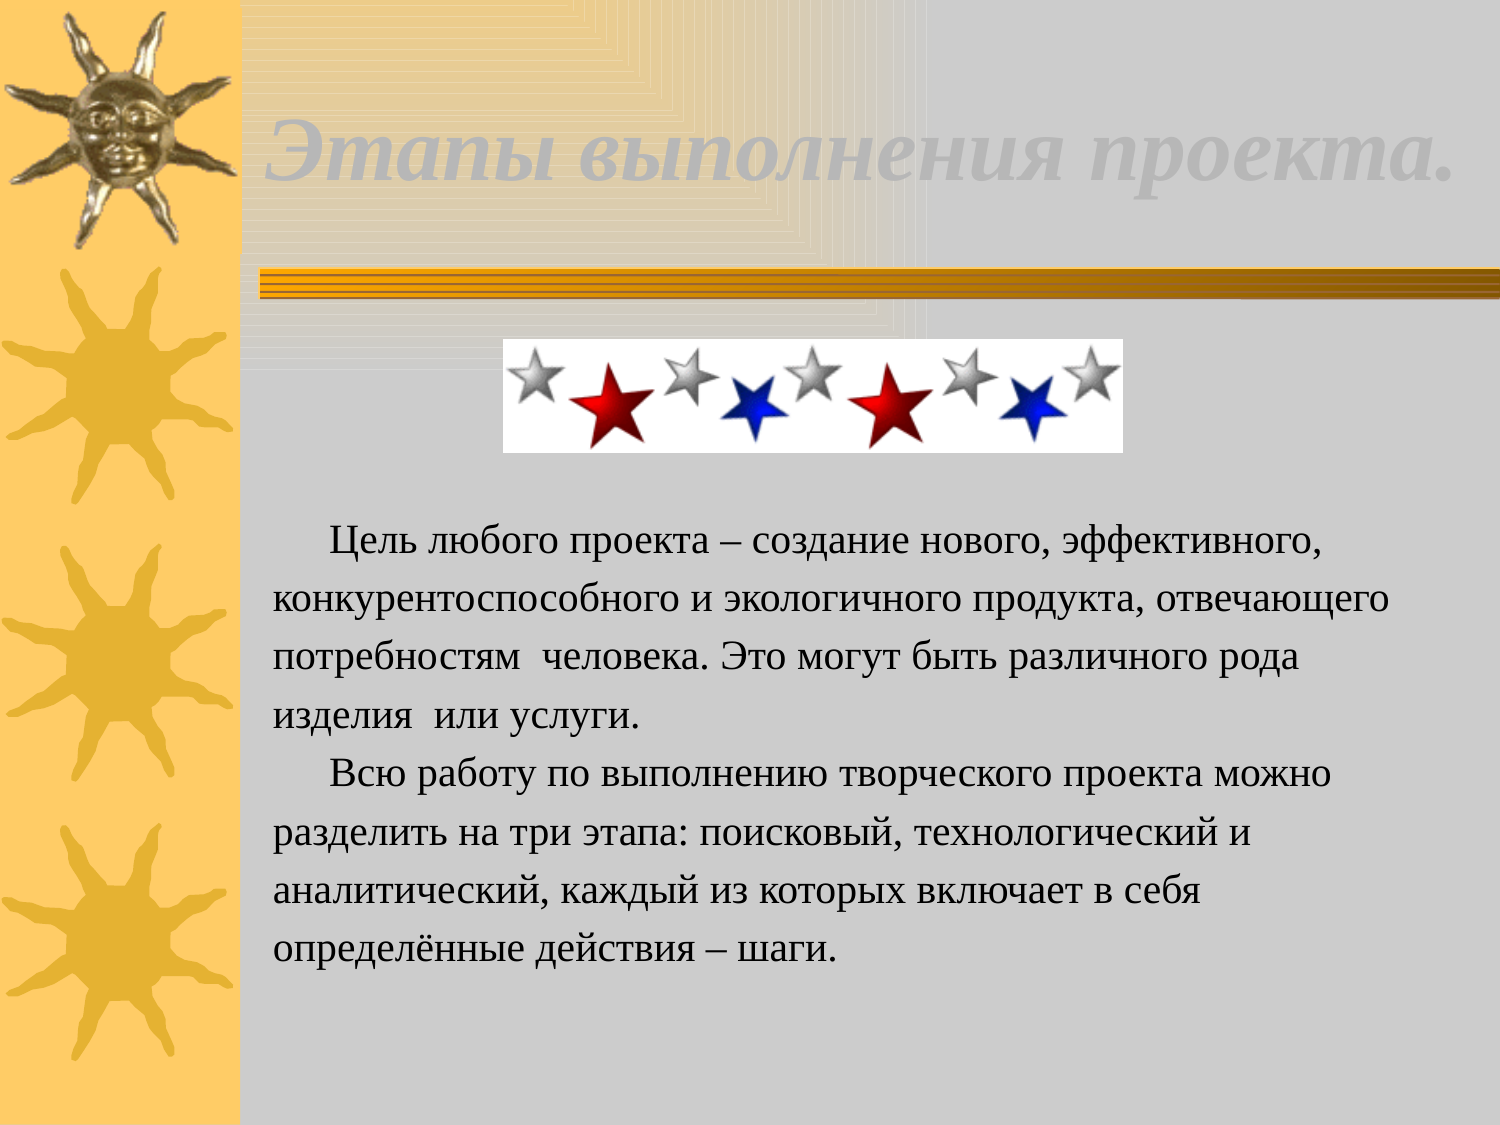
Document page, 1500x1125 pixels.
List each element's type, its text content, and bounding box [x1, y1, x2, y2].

title Этапы выполнения проекта. [250, 49, 1492, 238]
list Цель любого проекта – создание нового, эффективного, конкурентоспособного и экологичного продукта, отвечающего потребностям человека. Это могут быть различного рода изделия или услуги. Всю работу по выполнению творческого проекта можно разделить на три этапа: поисковый, технологический и аналитический, каждый из которых включает в себя определённые действия – шаги. [257, 503, 1457, 1083]
picture [1, 8, 242, 254]
picture [503, 339, 1123, 453]
